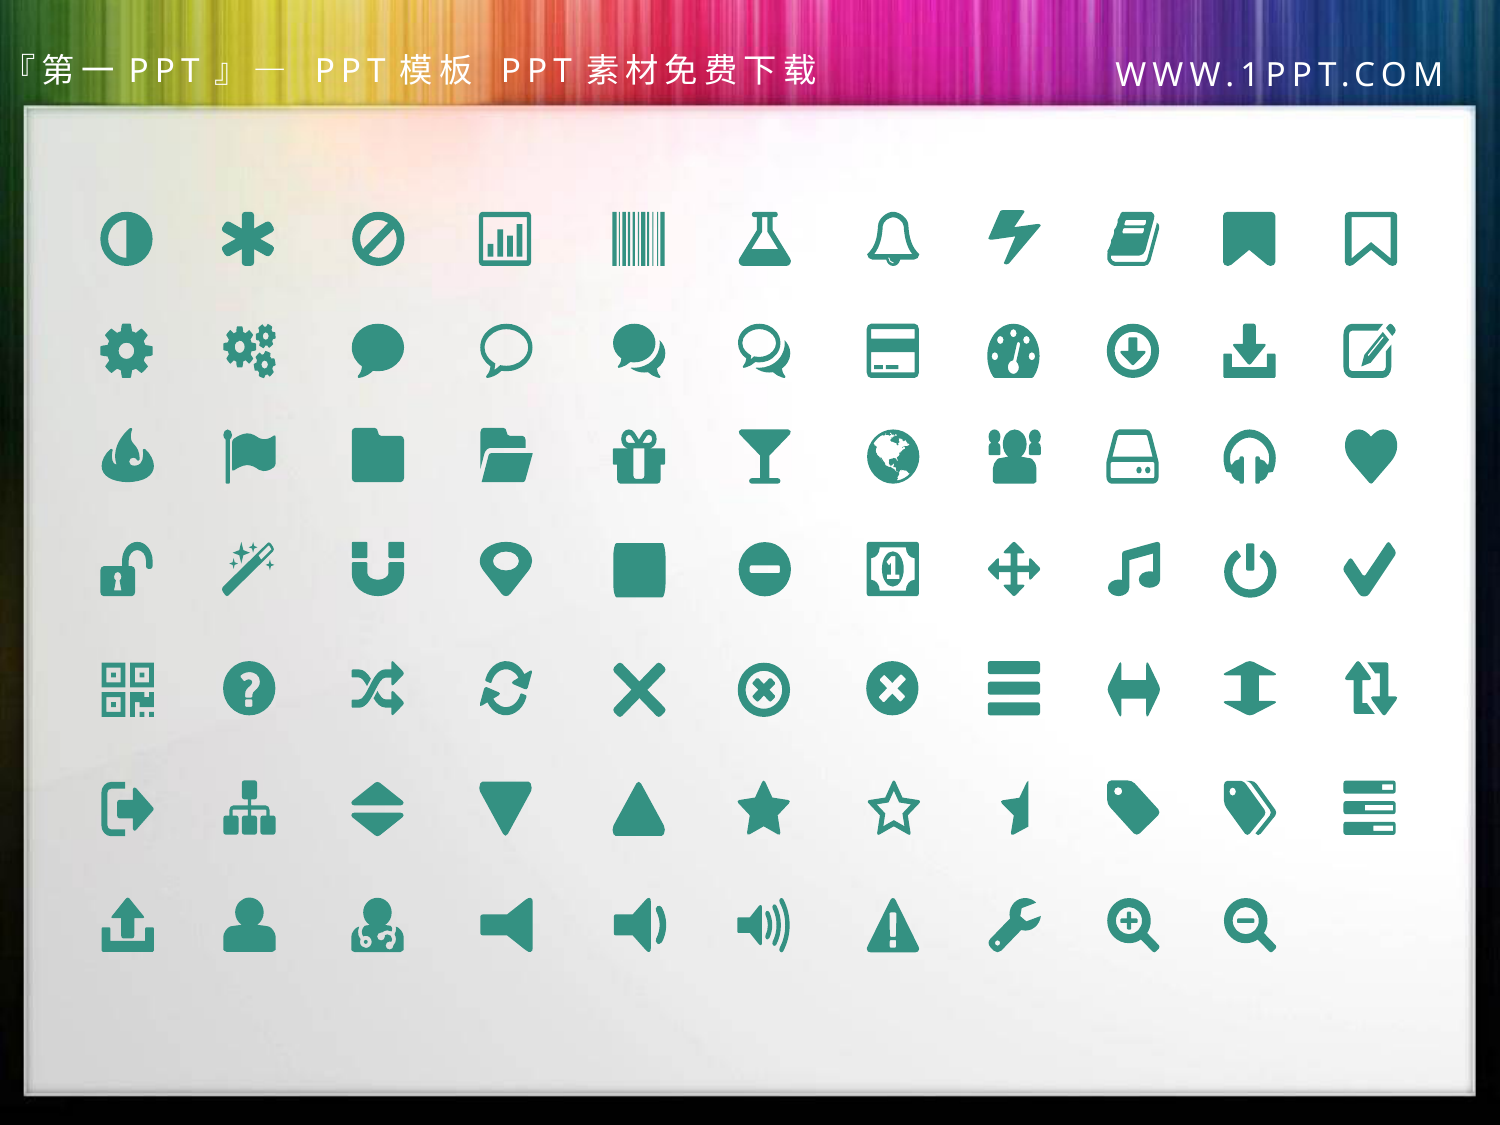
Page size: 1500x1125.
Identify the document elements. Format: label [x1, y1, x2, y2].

text_box [480, 687, 527, 716]
text_box [351, 323, 405, 378]
text_box [1345, 661, 1375, 714]
text_box [351, 897, 404, 953]
text_box [1223, 211, 1276, 266]
text_box [480, 323, 533, 378]
text_box [867, 429, 920, 484]
text_box [612, 781, 665, 836]
text_box [992, 429, 1037, 484]
text_box [223, 897, 276, 952]
text_box [101, 662, 126, 688]
picture [0, 0, 1500, 1125]
text_box [1107, 780, 1160, 835]
text_box [613, 662, 666, 717]
text_box [1223, 780, 1266, 835]
text_box [867, 780, 921, 835]
text_box [221, 211, 274, 266]
text_box [765, 910, 773, 940]
text_box [612, 211, 617, 266]
text_box [1001, 780, 1029, 835]
text_box [485, 661, 532, 690]
text_box [101, 428, 154, 483]
text_box [866, 323, 919, 378]
text_box [351, 781, 404, 806]
text_box [738, 429, 791, 484]
text_box [111, 897, 145, 939]
text_box [866, 541, 919, 597]
text_box [1107, 541, 1161, 597]
text_box [1223, 353, 1276, 378]
text_box [1343, 323, 1392, 378]
text_box [1224, 550, 1277, 598]
text_box [100, 211, 153, 266]
text_box [1028, 429, 1041, 456]
text_box [117, 787, 154, 831]
text_box [130, 662, 154, 688]
text_box [987, 323, 1040, 378]
text_box [223, 326, 257, 368]
text_box [478, 211, 532, 266]
text_box [265, 559, 275, 571]
text_box [1223, 429, 1276, 484]
text_box [101, 692, 126, 717]
text_box [1344, 429, 1398, 484]
text_box [737, 662, 791, 717]
text_box [223, 661, 276, 716]
text_box [223, 429, 276, 484]
text_box [738, 323, 781, 368]
text_box [351, 427, 405, 483]
text_box [1385, 323, 1396, 336]
text_box [1246, 780, 1277, 836]
text_box [627, 211, 631, 266]
text_box [987, 661, 1041, 675]
text_box [1223, 661, 1276, 716]
text_box [480, 427, 526, 469]
text_box [352, 211, 405, 266]
text_box [1106, 429, 1159, 484]
text_box [479, 781, 532, 836]
text_box [351, 541, 368, 559]
text_box [641, 211, 646, 266]
text_box [1343, 821, 1396, 835]
text_box [351, 661, 404, 716]
text_box [737, 905, 762, 946]
text_box [987, 702, 1041, 716]
text_box [101, 927, 154, 952]
text_box [130, 692, 154, 717]
text_box [1107, 211, 1160, 266]
text_box [613, 897, 651, 952]
text_box [866, 661, 919, 716]
text_box [755, 340, 791, 378]
text_box [622, 211, 626, 266]
text_box [988, 898, 1041, 953]
text_box [480, 897, 533, 952]
text_box [479, 541, 533, 597]
text_box [1367, 662, 1398, 716]
text_box [1107, 898, 1160, 953]
text_box [630, 340, 666, 378]
text_box [101, 781, 126, 837]
text_box [772, 904, 781, 946]
text_box [988, 429, 1001, 456]
text_box [1343, 542, 1396, 597]
text_box [987, 681, 1041, 695]
text_box [988, 210, 1041, 265]
text_box [987, 541, 1041, 597]
text_box [232, 541, 250, 564]
text_box [1223, 898, 1277, 953]
text_box [738, 211, 791, 266]
text_box [613, 323, 656, 368]
text_box [737, 780, 790, 835]
text_box [248, 541, 258, 553]
text_box [1343, 801, 1396, 815]
text_box [100, 541, 153, 597]
text_box [481, 453, 533, 483]
text_box [738, 542, 791, 597]
text_box [1343, 780, 1396, 794]
text_box [1107, 662, 1160, 717]
text_box [253, 350, 276, 379]
text_box [1246, 543, 1255, 571]
text_box [655, 905, 667, 945]
text_box [866, 898, 920, 953]
text_box [388, 541, 405, 559]
text_box [1233, 323, 1266, 365]
text_box [351, 562, 405, 597]
text_box [779, 898, 790, 953]
text_box [1344, 211, 1398, 266]
text_box [351, 812, 404, 837]
text_box [223, 780, 276, 835]
text_box [660, 211, 665, 266]
text_box [867, 211, 920, 266]
text_box [100, 323, 153, 378]
text_box [612, 429, 666, 484]
text_box [255, 323, 276, 349]
text_box [222, 542, 274, 597]
text_box [1106, 323, 1160, 378]
text_box [613, 543, 666, 598]
